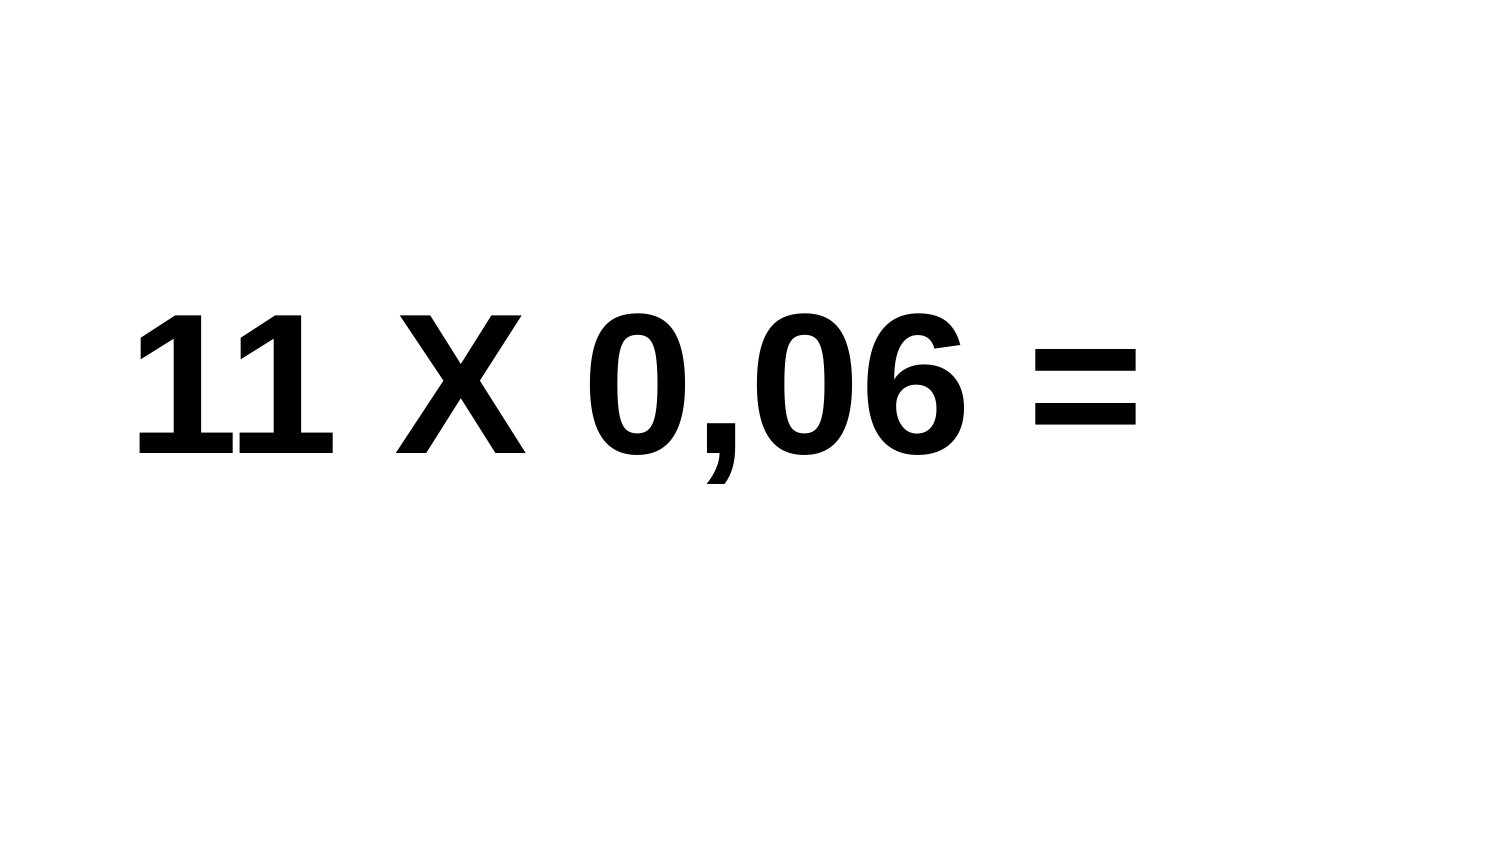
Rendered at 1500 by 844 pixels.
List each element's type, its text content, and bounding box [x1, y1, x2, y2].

text_box 11 X 0,06 = [112, 318, 1388, 509]
